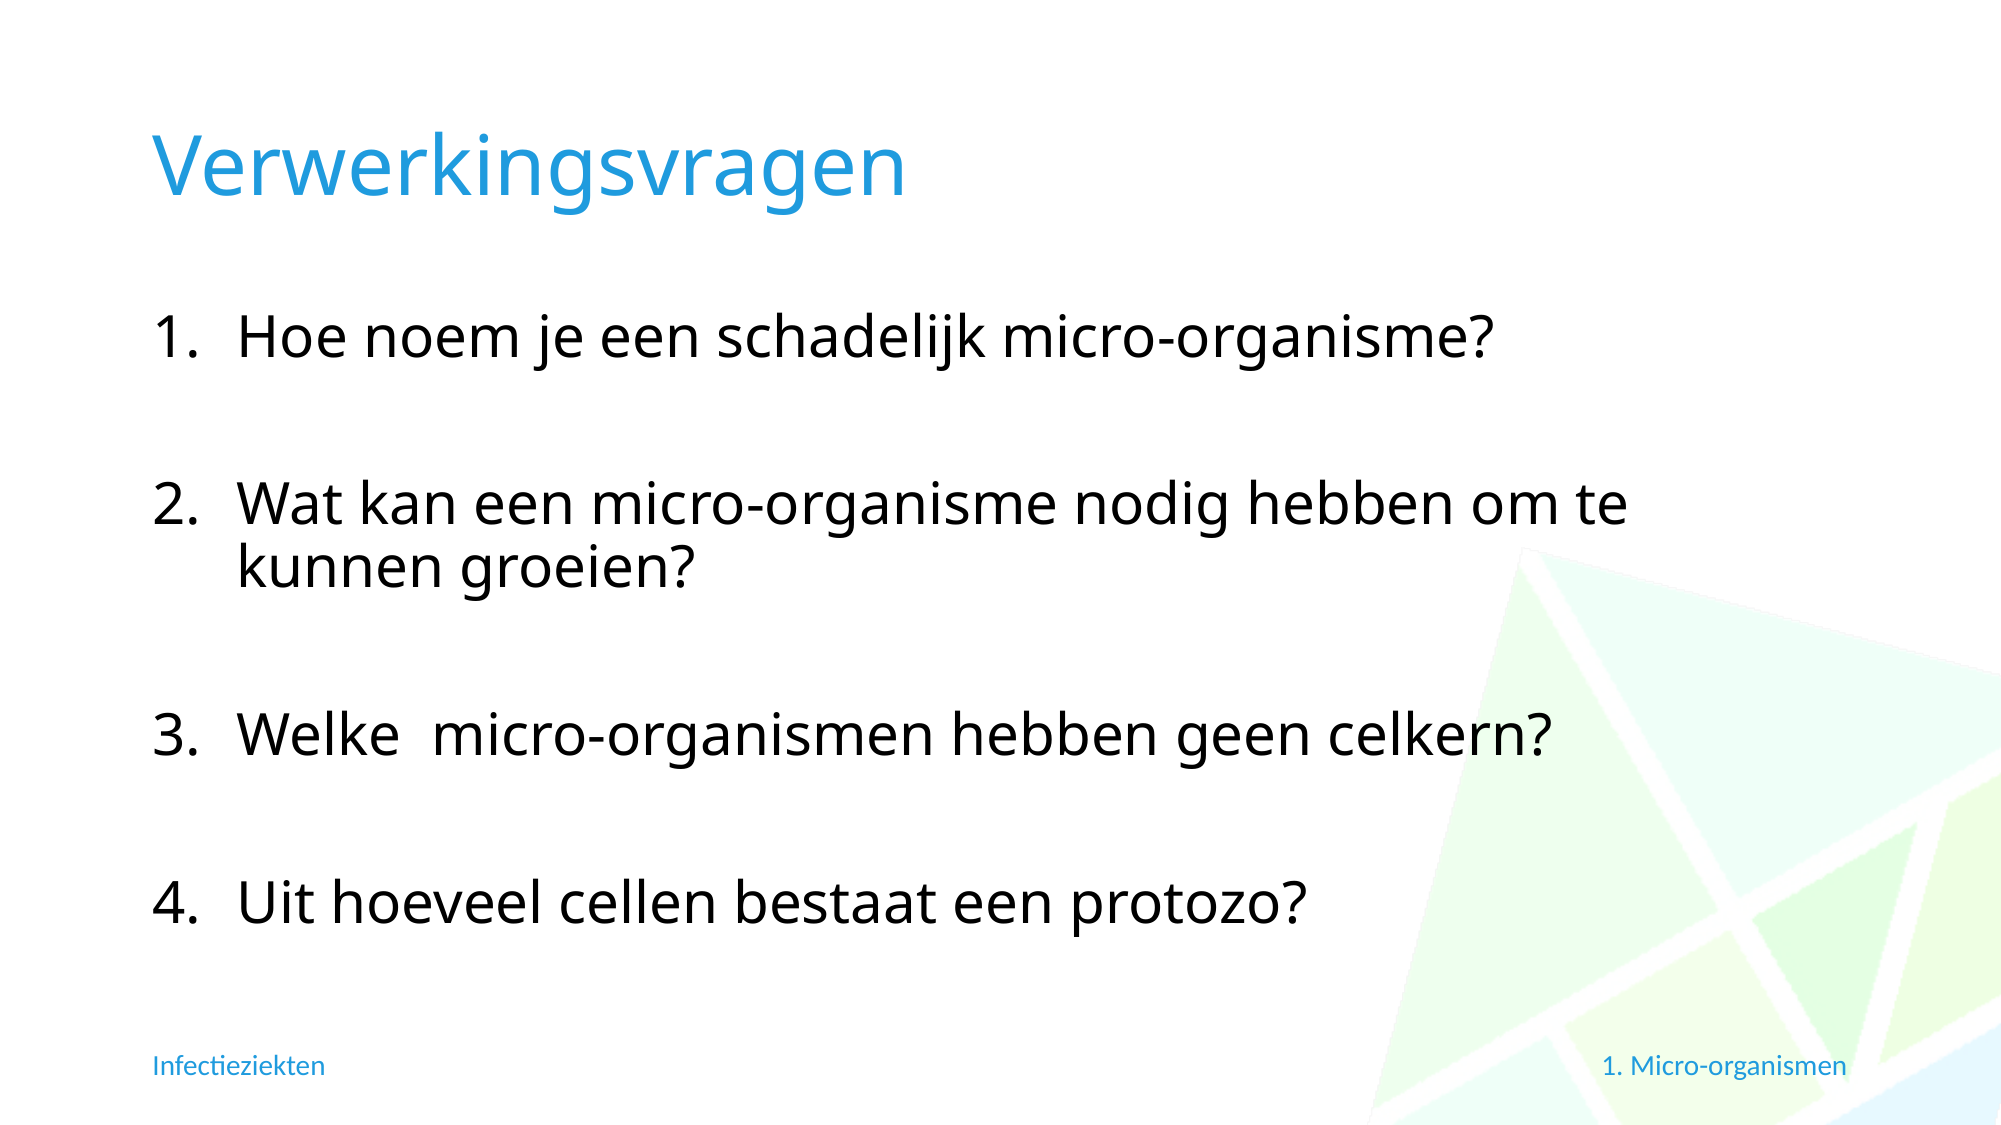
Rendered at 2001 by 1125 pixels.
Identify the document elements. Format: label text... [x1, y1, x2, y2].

list Hoe noem je een schadelijk micro-organisme? Wat kan een micro-organisme nodig hebben om te kunnen groeien? Welke micro-organismen hebben geen celkern? Uit hoeveel cellen bestaat een protozo? [137, 299, 1863, 1014]
list Infectieziekten [137, 1042, 588, 1103]
list 1. Micro-organismen [1412, 1042, 1863, 1103]
title Verwerkingsvragen [137, 59, 1863, 278]
